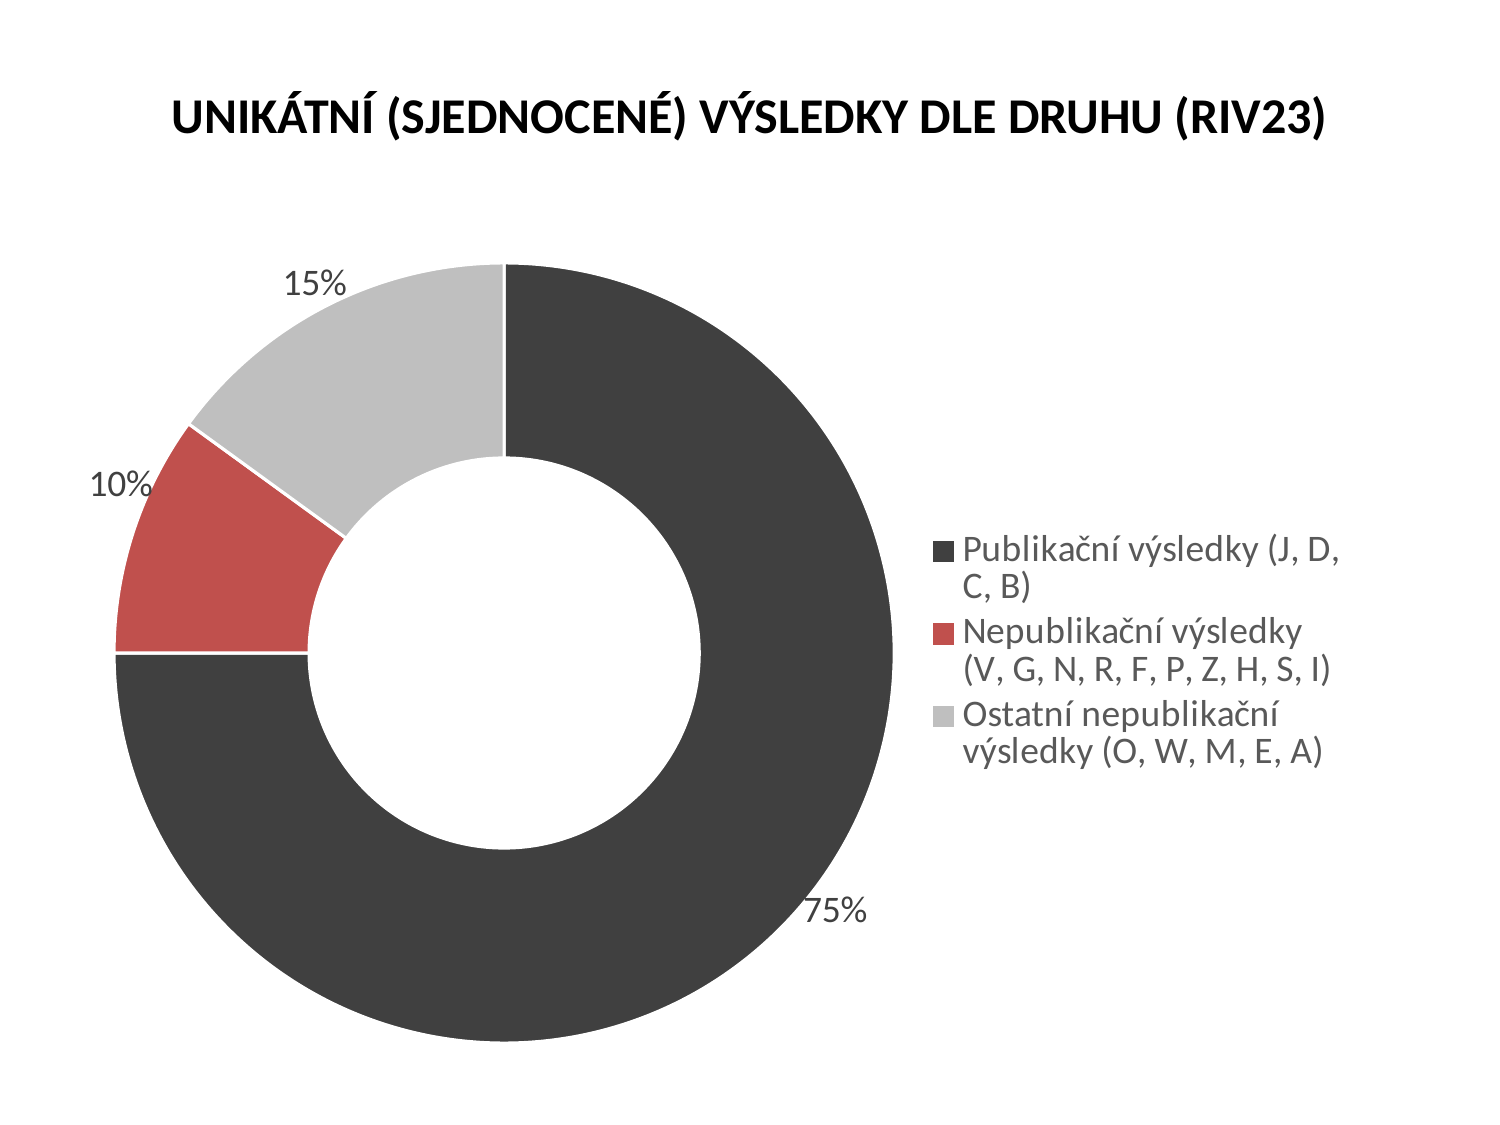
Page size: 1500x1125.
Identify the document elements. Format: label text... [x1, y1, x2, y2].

text_box UNIKÁTNÍ (SJEDNOCENÉ) VÝSLEDKY DLE DRUHU (RIV23) [70, 30, 1429, 197]
chart [88, 243, 1367, 1063]
